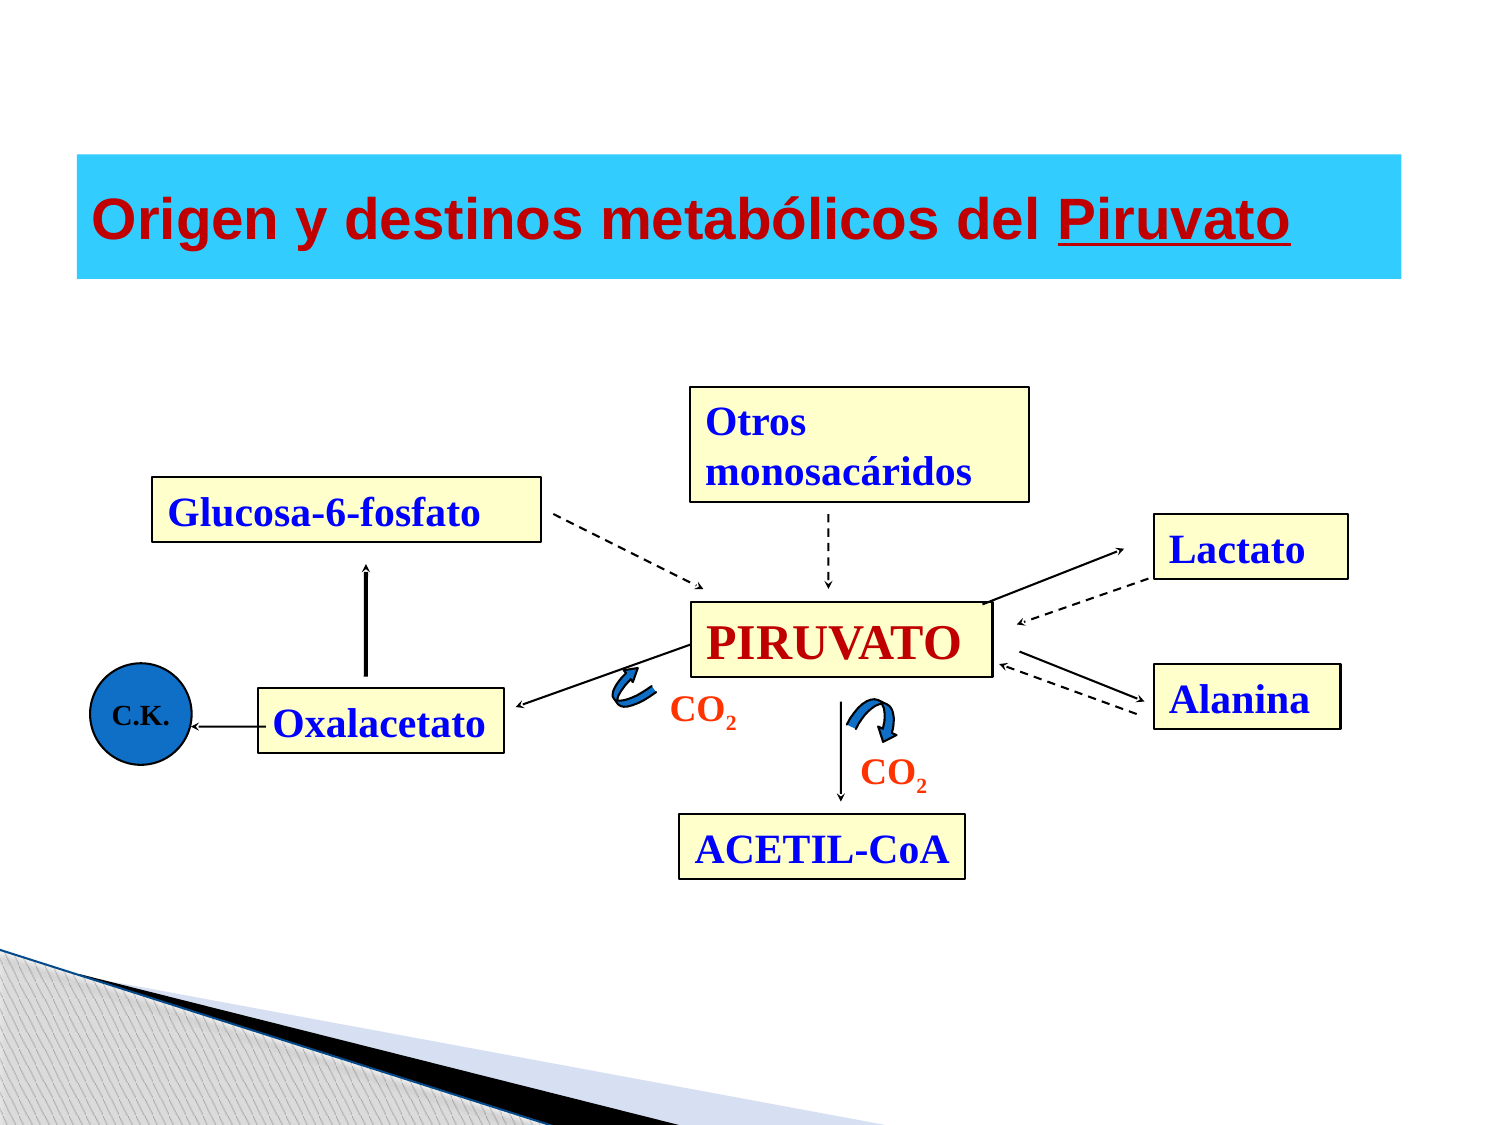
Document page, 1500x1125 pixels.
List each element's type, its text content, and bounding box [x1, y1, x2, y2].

text_box [612, 667, 654, 707]
text_box CO2 [845, 739, 973, 806]
text_box [1016, 617, 1026, 626]
text_box [836, 793, 845, 802]
title Origen y destinos metabólicos del Piruvato [76, 154, 1402, 279]
text_box [191, 722, 266, 731]
text_box PIRUVATO [691, 601, 993, 677]
text_box ACETIL-CoA [679, 814, 966, 880]
text_box Otros monosacáridos [690, 386, 1030, 502]
text_box Alanina [1153, 664, 1341, 730]
text_box [203, 726, 466, 787]
text_box [515, 644, 691, 709]
text_box [846, 699, 897, 742]
text_box [361, 564, 371, 677]
text_box [999, 662, 1012, 671]
text_box CO2 [654, 676, 753, 743]
text_box C.K. [90, 663, 192, 765]
text_box Glucosa-6-fosfato [152, 476, 541, 542]
text_box [982, 547, 1125, 605]
text_box [694, 581, 704, 590]
text_box Lactato [1153, 514, 1348, 580]
text_box [824, 580, 833, 590]
text_box [1135, 694, 1145, 703]
text_box Oxalacetato [257, 688, 505, 754]
text_box [37, 247, 1459, 1071]
